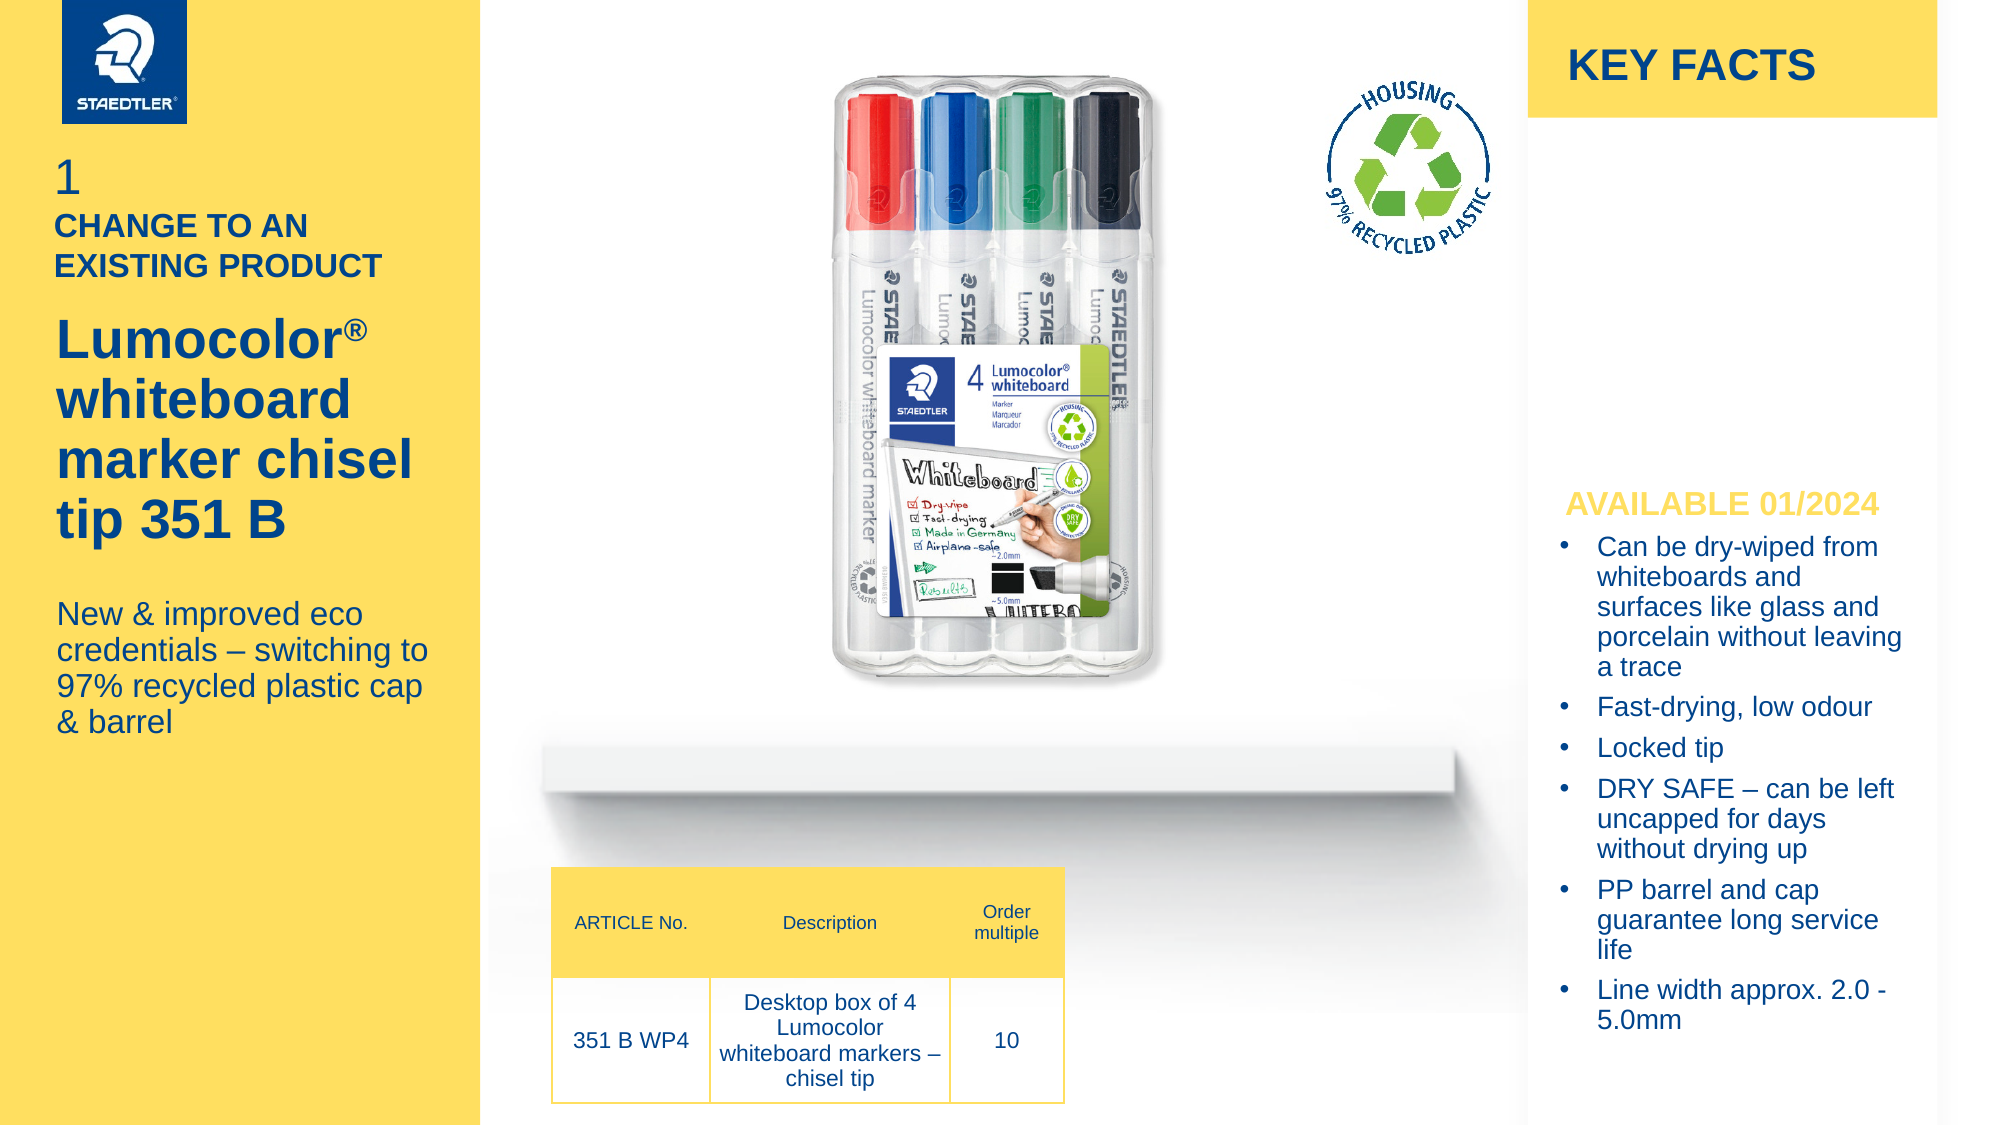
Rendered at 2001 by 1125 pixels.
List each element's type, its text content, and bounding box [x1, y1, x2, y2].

table_header Description [711, 869, 949, 977]
text_box CHANGE TO AN EXISTING PRODUCT [39, 196, 449, 292]
picture [1310, 70, 1506, 265]
table_cell Desktop box of 4 Lumocolor whiteboard markers – chisel tip [711, 978, 949, 1102]
list New & improved eco credentials – switching to 97% recycled plastic cap & barrel [56, 597, 449, 931]
list Lumocolor® whiteboard marker chisel tip 351 B [56, 310, 449, 563]
text_box KEY FACTS [1552, 34, 1899, 92]
list Can be dry-wiped from whiteboards and surfaces like glass and porcelain without leaving a trace Fast-drying, low odour Locked tip DRY SAFE – can be left uncapped for days without drying up PP barrel and cap guarantee long service life Line width approx. 2.0 - 5.0mm [1559, 532, 1913, 1094]
table_header ARTICLE No. [553, 869, 709, 977]
table_cell 10 [951, 978, 1063, 1102]
text_box AVAILABLE 01/2024 [1545, 471, 1944, 532]
table_cell 351 B WP4 [553, 978, 709, 1102]
table_header Order multiple [951, 869, 1063, 977]
picture [62, 0, 187, 124]
picture [488, 70, 1527, 1013]
